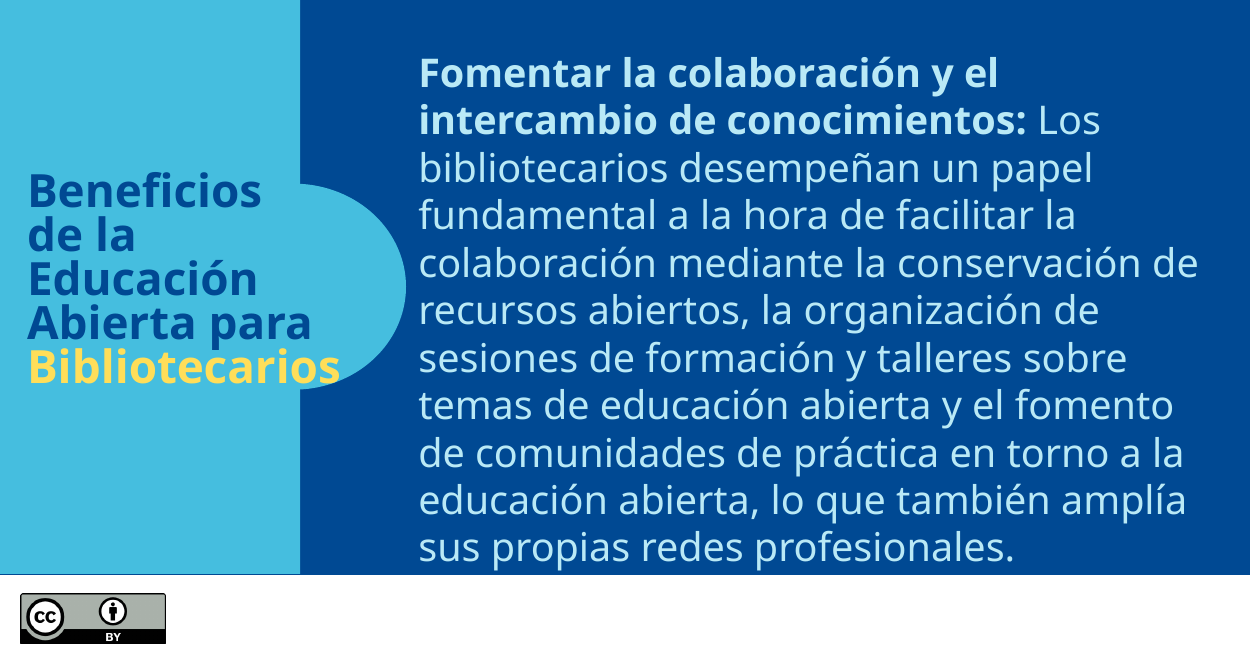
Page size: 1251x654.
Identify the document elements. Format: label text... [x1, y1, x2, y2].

text_box [0, 582, 1250, 654]
text_box [356, 200, 407, 373]
text_box [0, 0, 301, 574]
text_box Beneficios de la Educación Abierta para Bibliotecarios [14, 160, 356, 405]
text_box Fomentar la colaboración y el intercambio de conocimientos: Los bibliotecarios desempeñan un papel fundamental a la hora de facilitar la colaboración mediante la conservación de recursos abiertos, la organización de sesiones de formación y talleres sobre temas de educación abierta y el fomento de comunidades de práctica en torno a la educación abierta, lo que también amplía sus propias redes profesionales. [406, 35, 1225, 574]
picture [20, 592, 166, 645]
